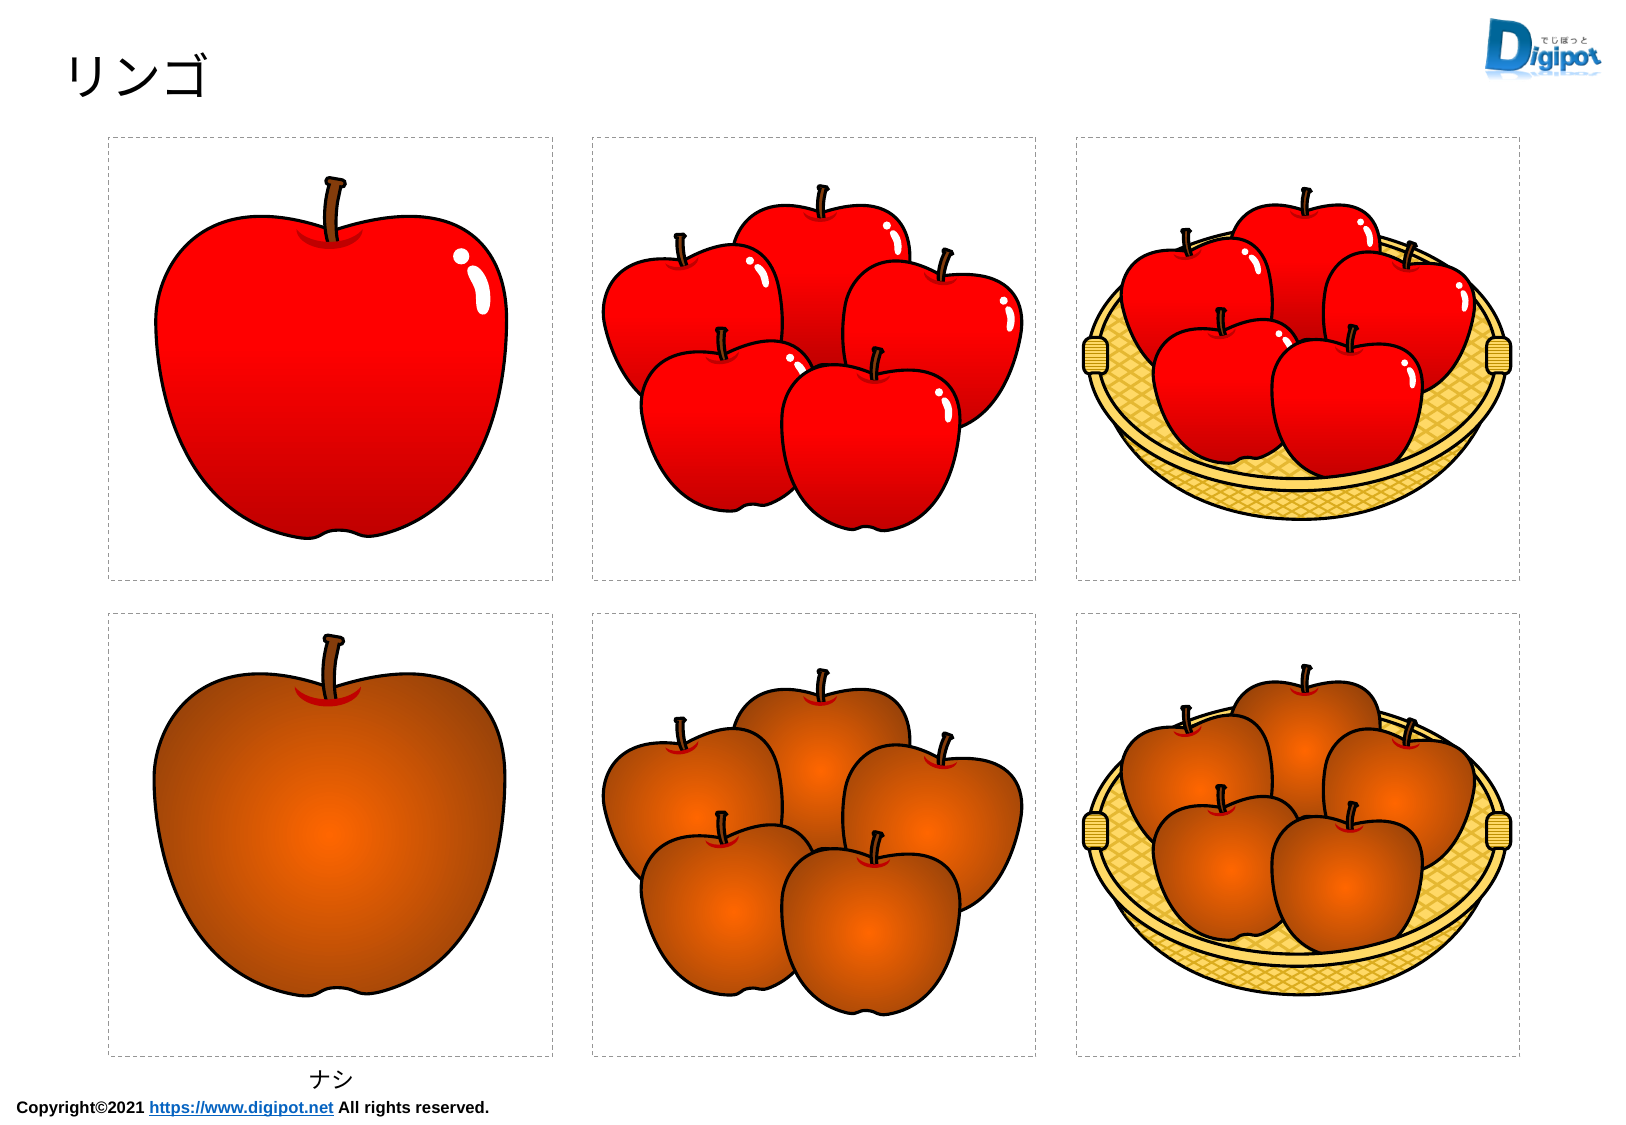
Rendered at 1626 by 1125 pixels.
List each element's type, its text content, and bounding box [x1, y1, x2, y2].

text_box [606, 185, 1019, 531]
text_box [154, 635, 505, 996]
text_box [155, 177, 507, 539]
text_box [606, 669, 1019, 1015]
picture [1485, 18, 1602, 82]
text_box リンゴ [46, 38, 226, 113]
text_box ナシ [104, 1058, 558, 1101]
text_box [1083, 188, 1511, 520]
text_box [1083, 665, 1511, 995]
